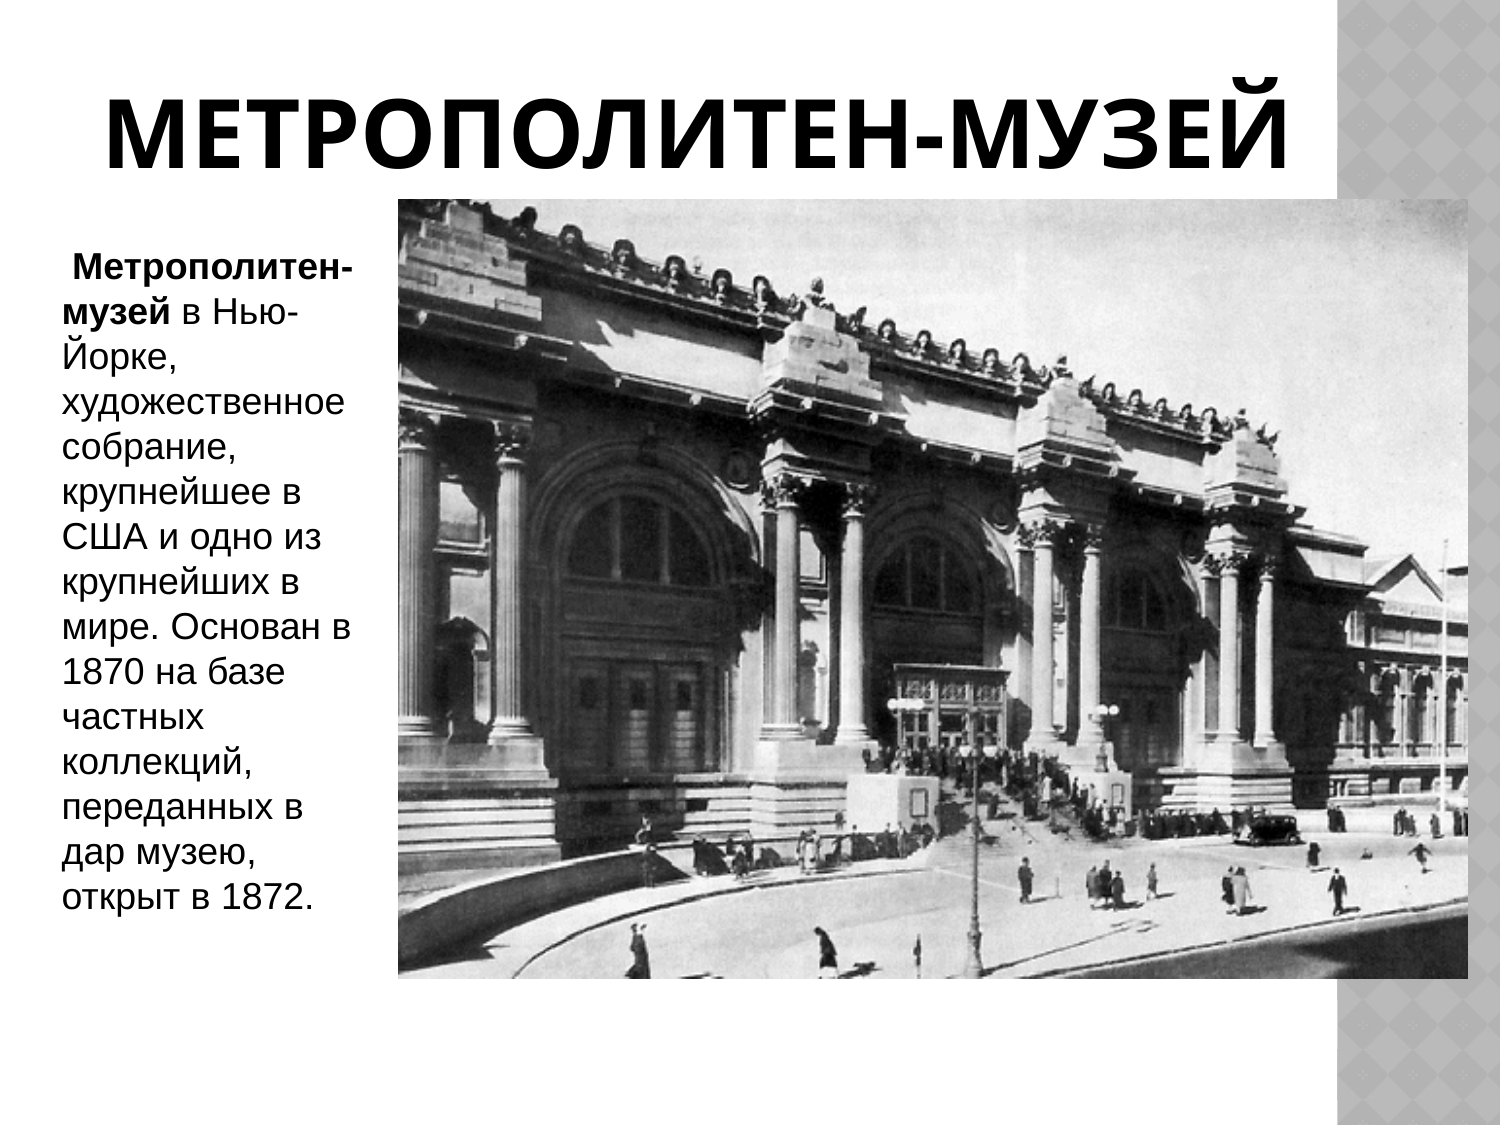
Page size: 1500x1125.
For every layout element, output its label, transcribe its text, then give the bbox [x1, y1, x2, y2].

title Метрополитен-музей [93, 0, 1444, 188]
text_box Метрополитен-музей в Нью-Йорке, художественное собрание, крупнейшее в США и одно из крупнейших в мире. Основан в 1870 на базе частных коллекций, переданных в дар музею, открыт в 1872. [46, 234, 375, 925]
picture [397, 198, 1468, 979]
